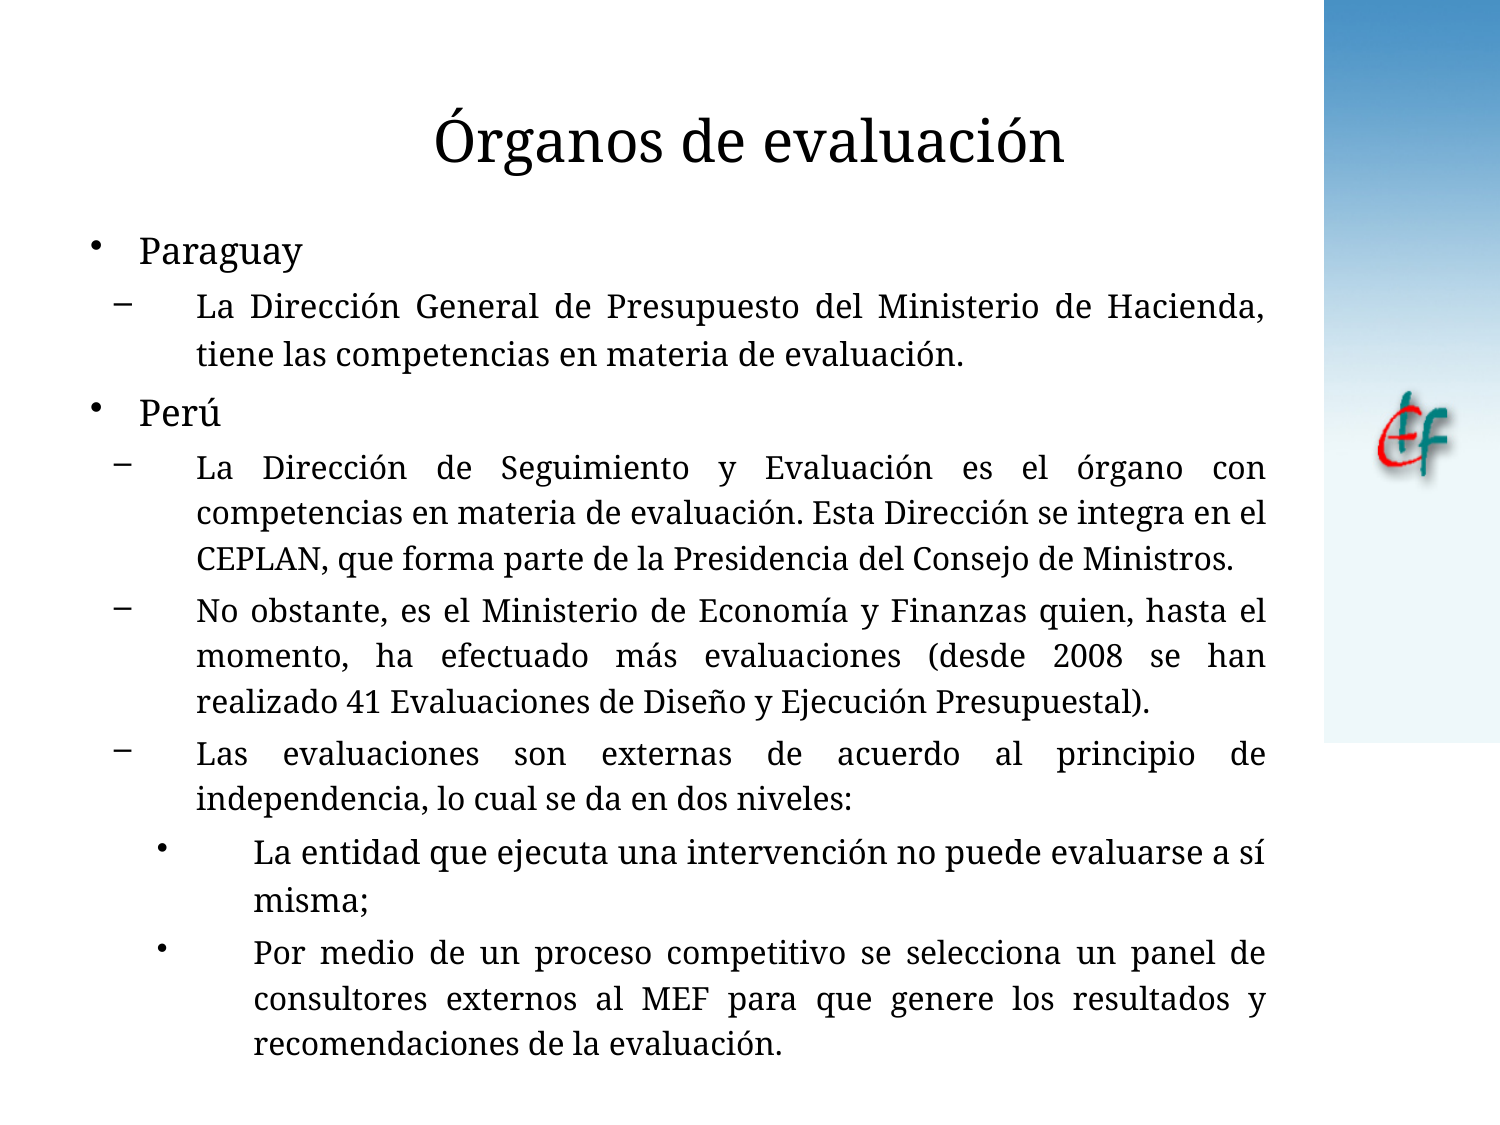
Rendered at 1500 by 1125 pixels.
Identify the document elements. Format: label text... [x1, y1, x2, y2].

title Órganos de evaluación [74, 44, 1318, 233]
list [1323, 0, 1500, 743]
list Paraguay La Dirección General de Presupuesto del Ministerio de Hacienda, tiene las competencias en materia de evaluación. Perú La Dirección de Seguimiento y Evaluación es el órgano con competencias en materia de evaluación. Esta Dirección se integra en el CEPLAN, que forma parte de la Presidencia del Consejo de Ministros. No obstante, es el Ministerio de Economía y Finanzas quien, hasta el momento, ha efectuado más evaluaciones (desde 2008 se han realizado 41 Evaluaciones de Diseño y Ejecución Presupuestal). Las evaluaciones son externas de acuerdo al principio de independencia, lo cual se da en dos niveles: La entidad que ejecuta una intervención no puede evaluarse a sí misma; Por medio de un proceso competitivo se selecciona un panel de consultores externos al MEF para que genere los resultados y recomendaciones de la evaluación. [74, 210, 1282, 1102]
